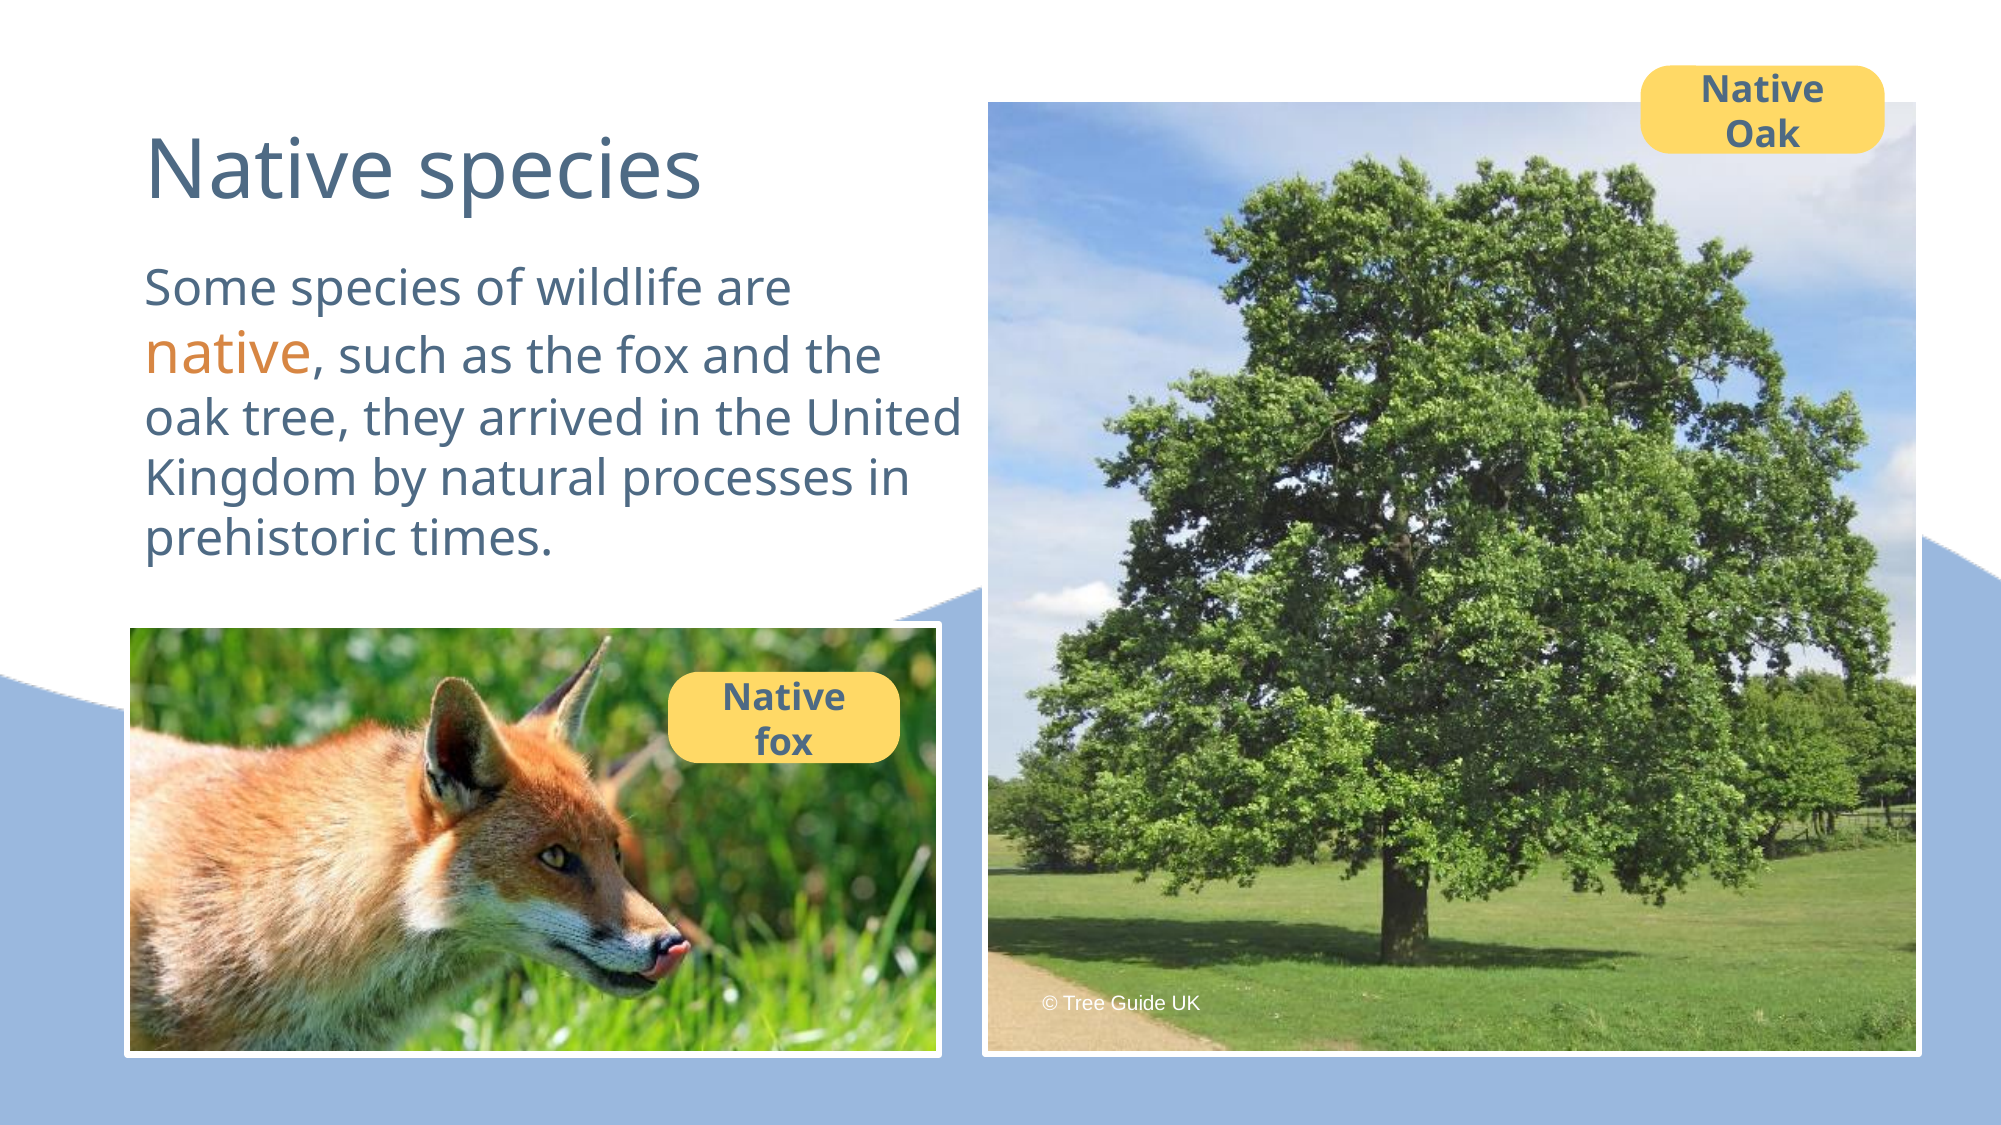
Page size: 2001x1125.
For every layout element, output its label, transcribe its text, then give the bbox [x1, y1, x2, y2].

text_box Native species [130, 100, 982, 223]
picture [0, 102, 2000, 1125]
text_box Native Oak [1639, 64, 1886, 102]
text_box Some species of wildlife are native, such as the fox and the oak tree, they arrived in the United Kingdom by natural processes in prehistoric times. [130, 248, 982, 440]
